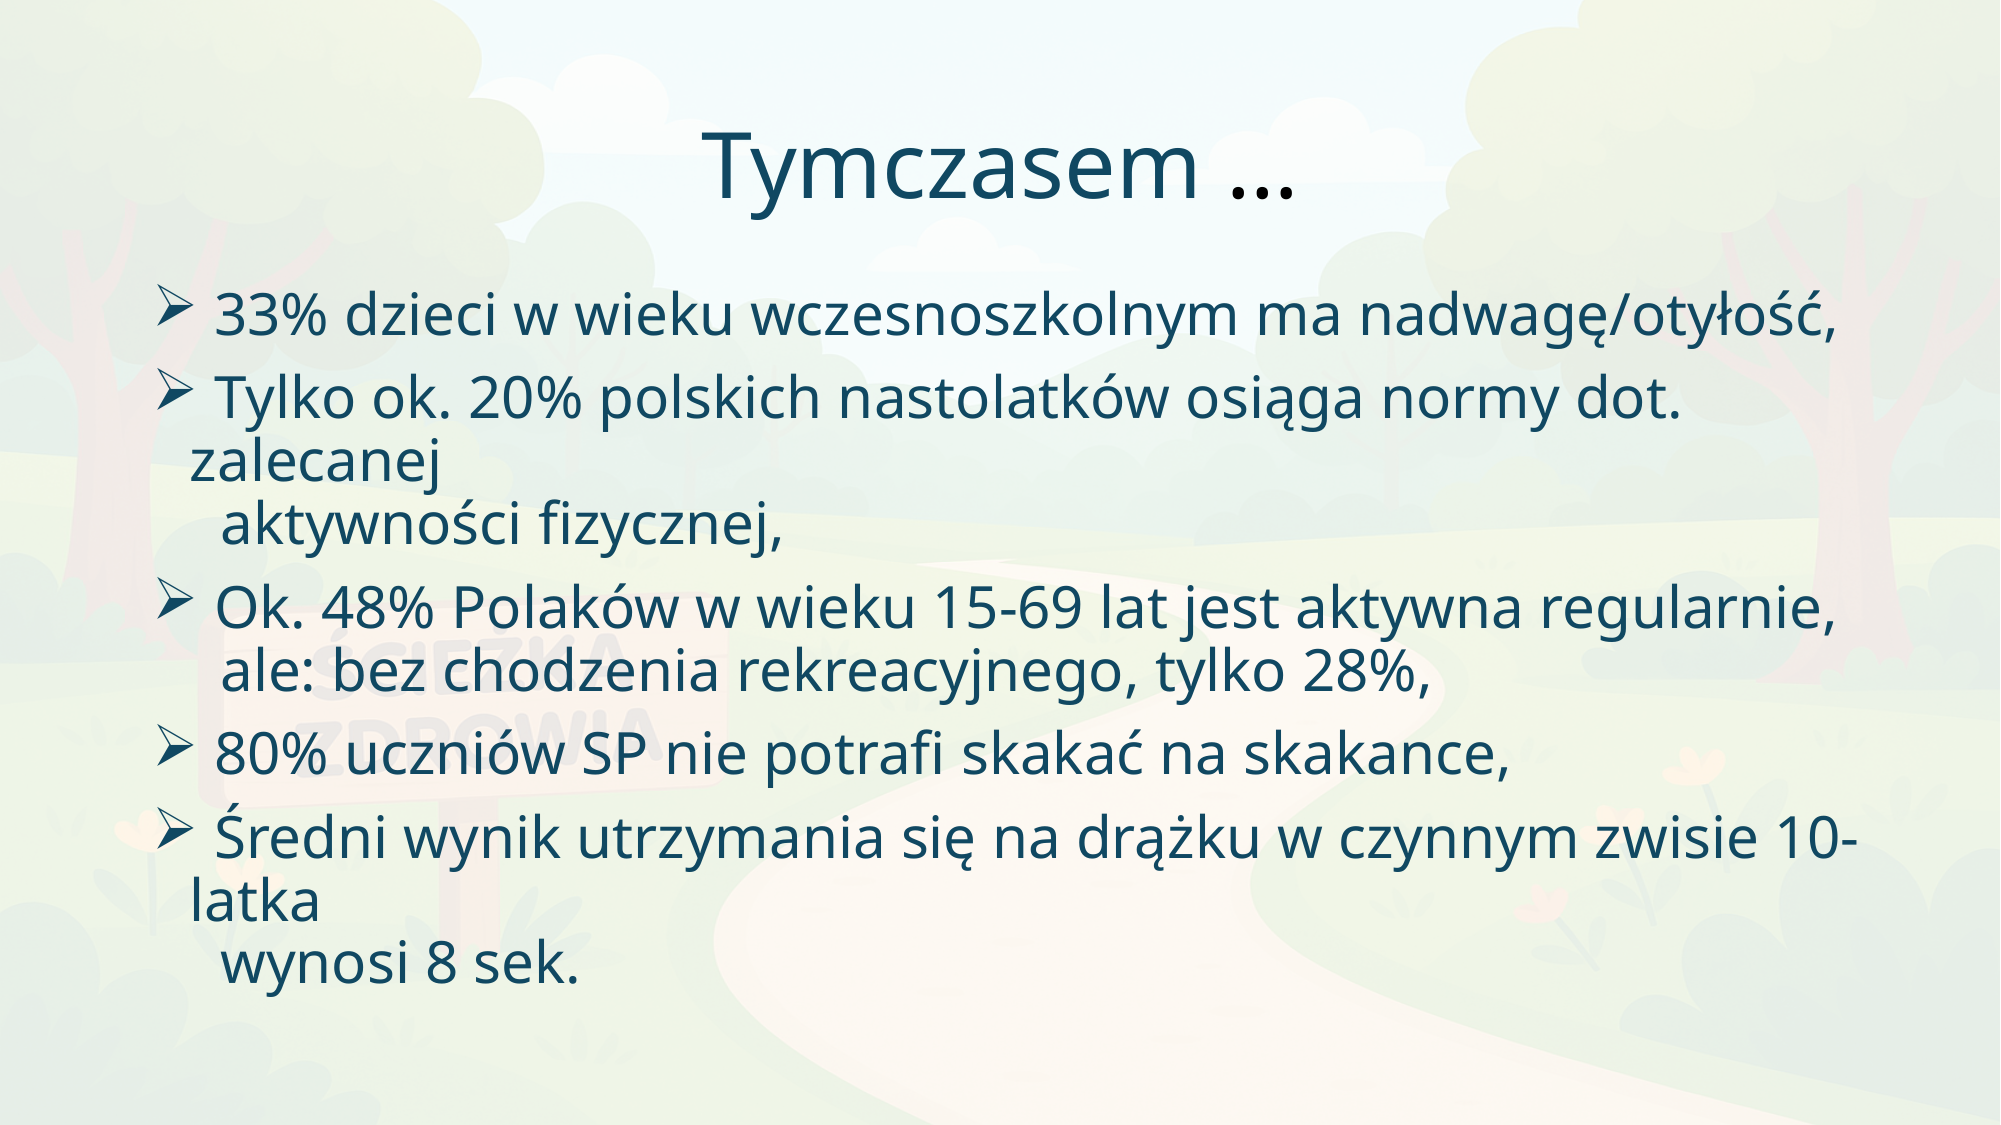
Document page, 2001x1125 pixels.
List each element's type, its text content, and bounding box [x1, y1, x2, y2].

title Tymczasem … [137, 59, 1863, 277]
list 33% dzieci w wieku wczesnoszkolnym ma nadwagę/otyłość, Tylko ok. 20% polskich nastolatków osiąga normy dot. zalecanej aktywności fizycznej, Ok. 48% Polaków w wieku 15-69 lat jest aktywna regularnie, ale: bez chodzenia rekreacyjnego, tylko 28%, 80% uczniów SP nie potrafi skakać na skakance, Średni wynik utrzymania się na drążku w czynnym zwisie 10-latka wynosi 8 sek. [137, 277, 1915, 1078]
